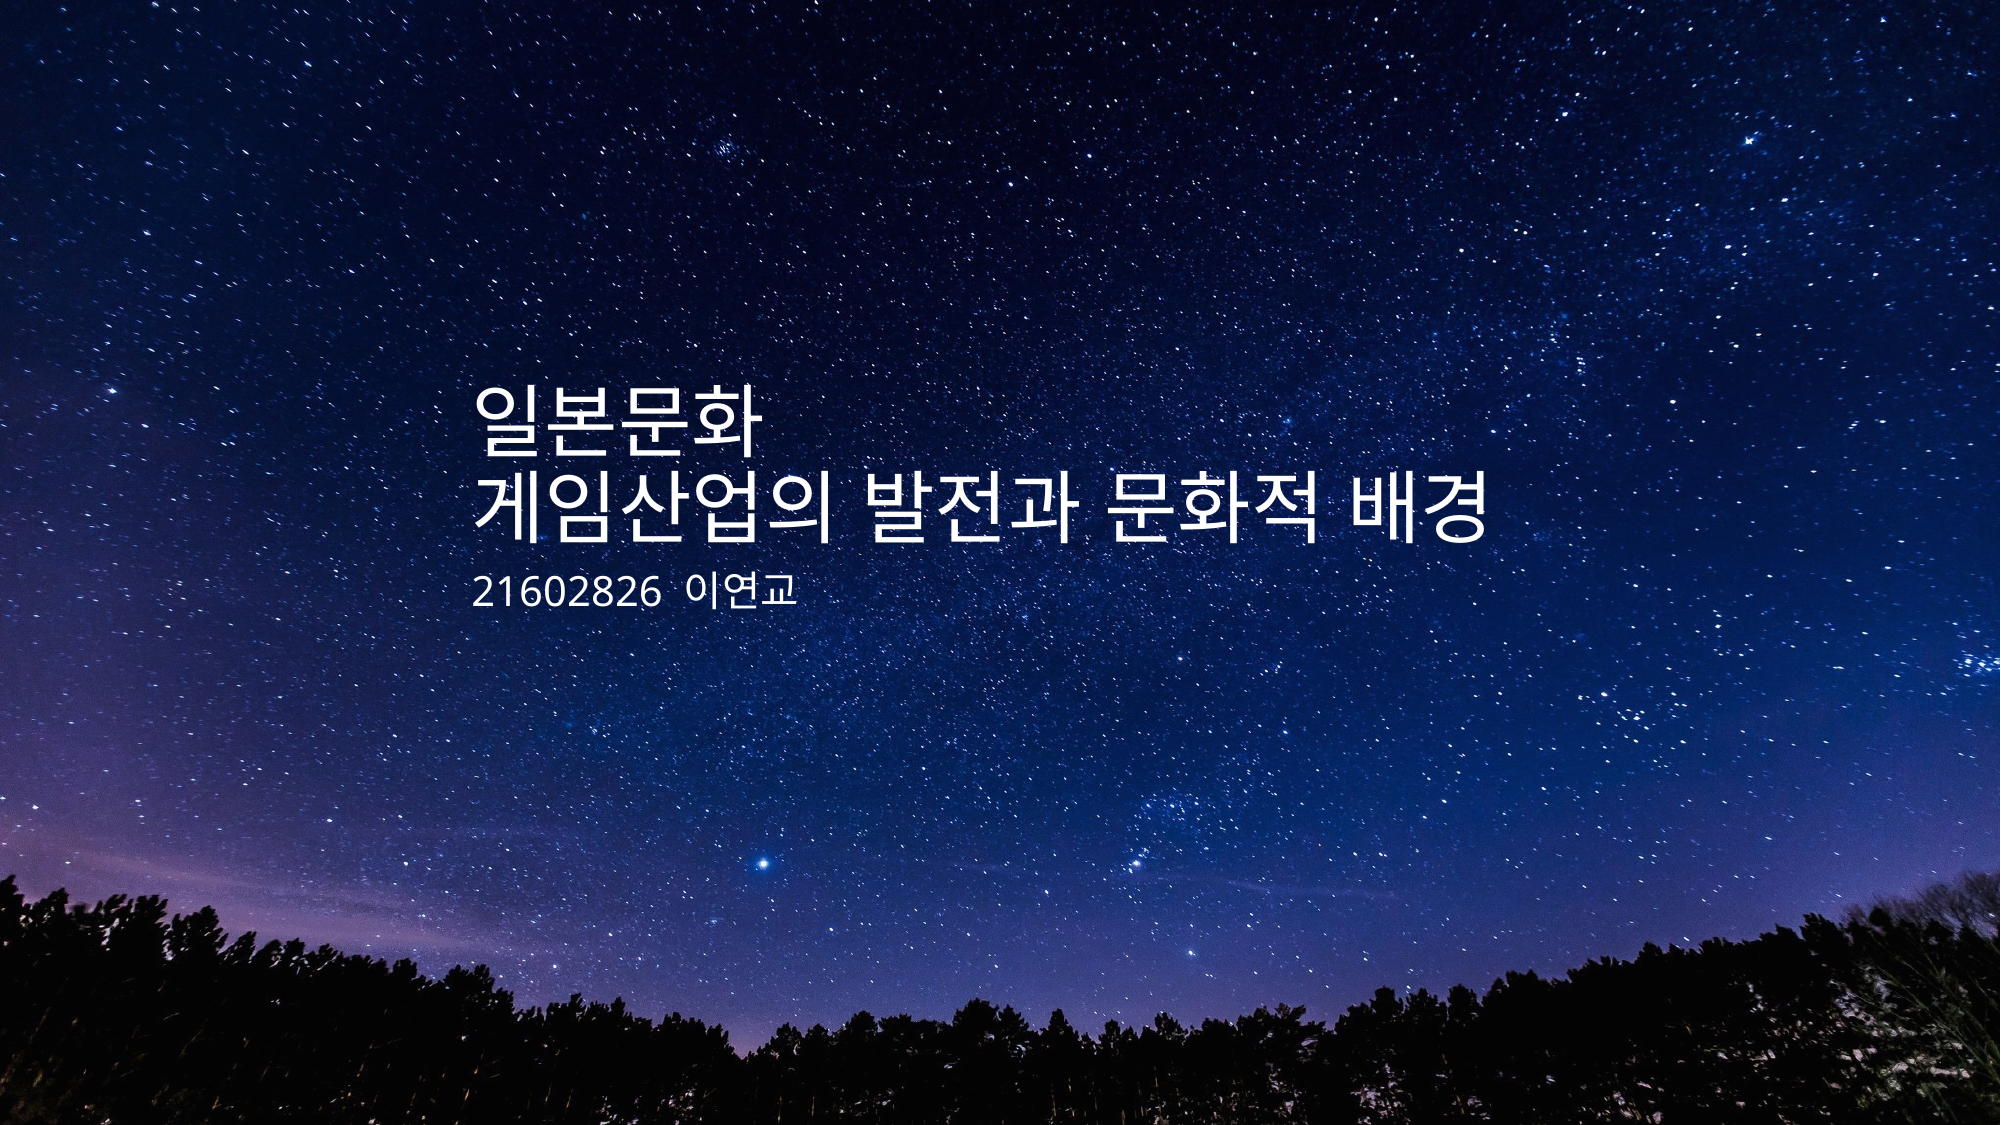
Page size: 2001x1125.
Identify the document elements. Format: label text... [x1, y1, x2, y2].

subtitle 21602826 이연교 [456, 562, 888, 675]
picture [0, 0, 2000, 1125]
title 일본문화 게임산업의 발전과 문화적 배경 [456, 351, 1671, 563]
